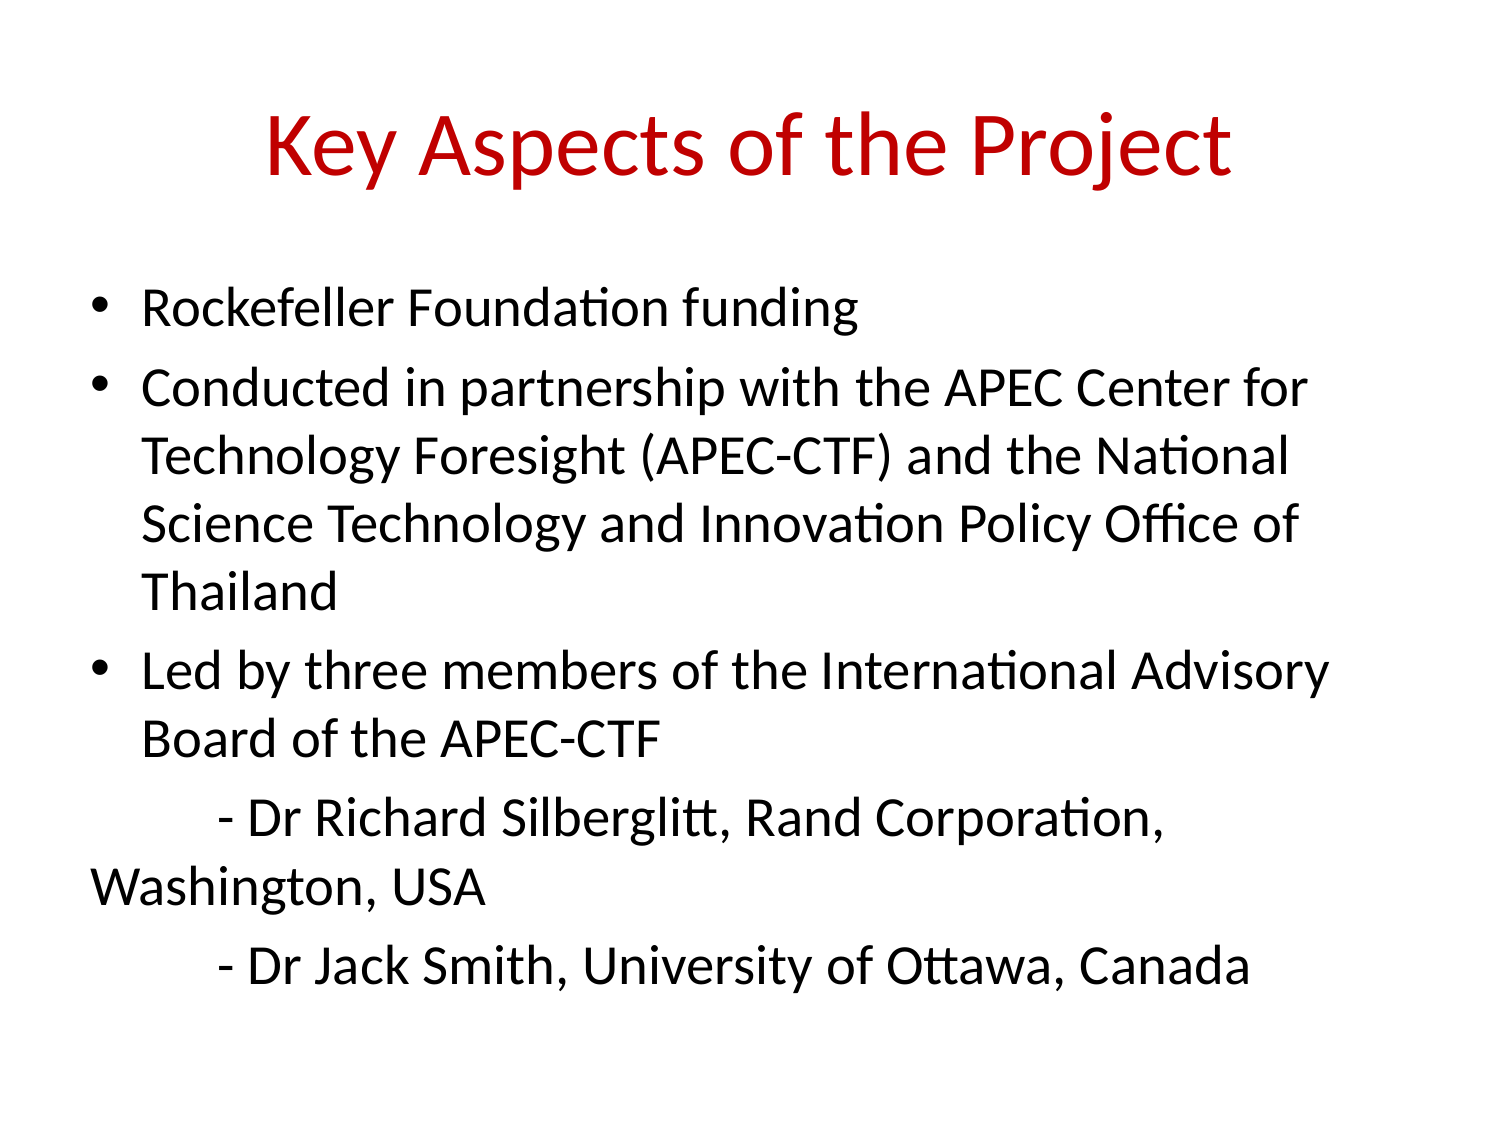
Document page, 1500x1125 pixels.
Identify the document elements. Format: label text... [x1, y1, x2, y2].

list Rockefeller Foundation funding Conducted in partnership with the APEC Center for Technology Foresight (APEC-CTF) and the National Science Technology and Innovation Policy Office of Thailand Led by three members of the International Advisory Board of the APEC-CTF - Dr Richard Silberglitt, Rand Corporation, Washington, USA - Dr Jack Smith, University of Ottawa, Canada [75, 262, 1425, 1005]
title Key Aspects of the Project [75, 45, 1425, 233]
